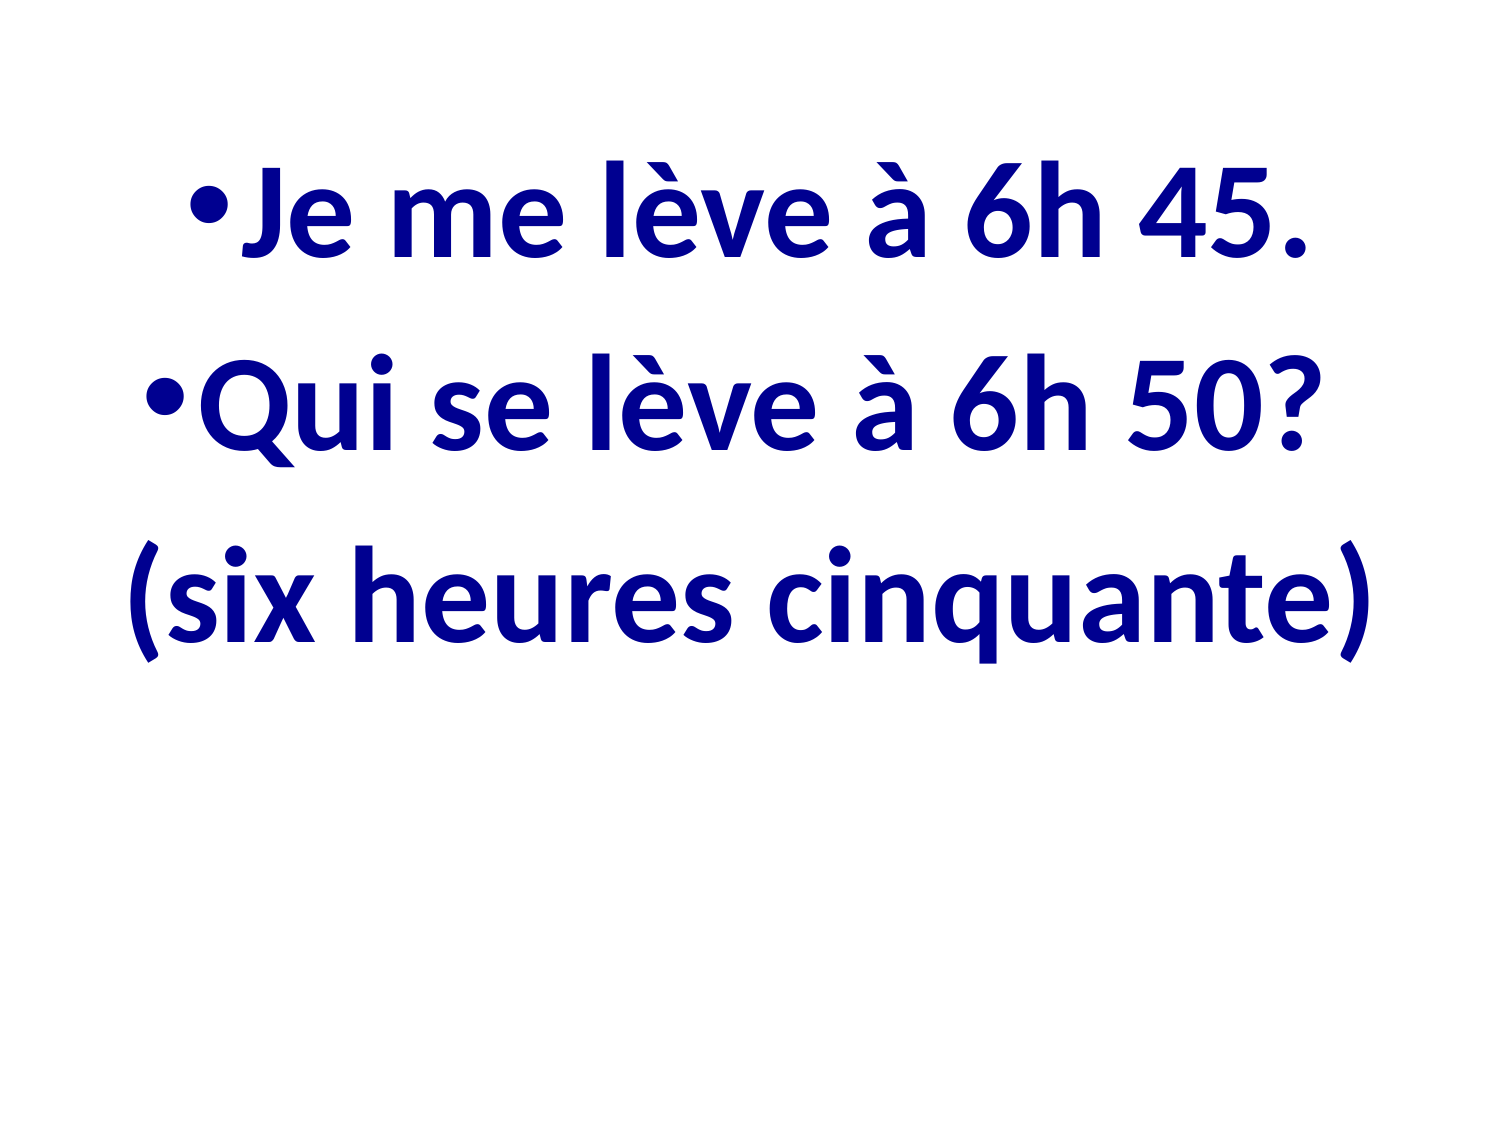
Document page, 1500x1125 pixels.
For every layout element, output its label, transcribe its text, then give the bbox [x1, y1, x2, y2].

list Je me lève à 6h 45. Qui se lève à 6h 50? (six heures cinquante) [12, 112, 1488, 388]
